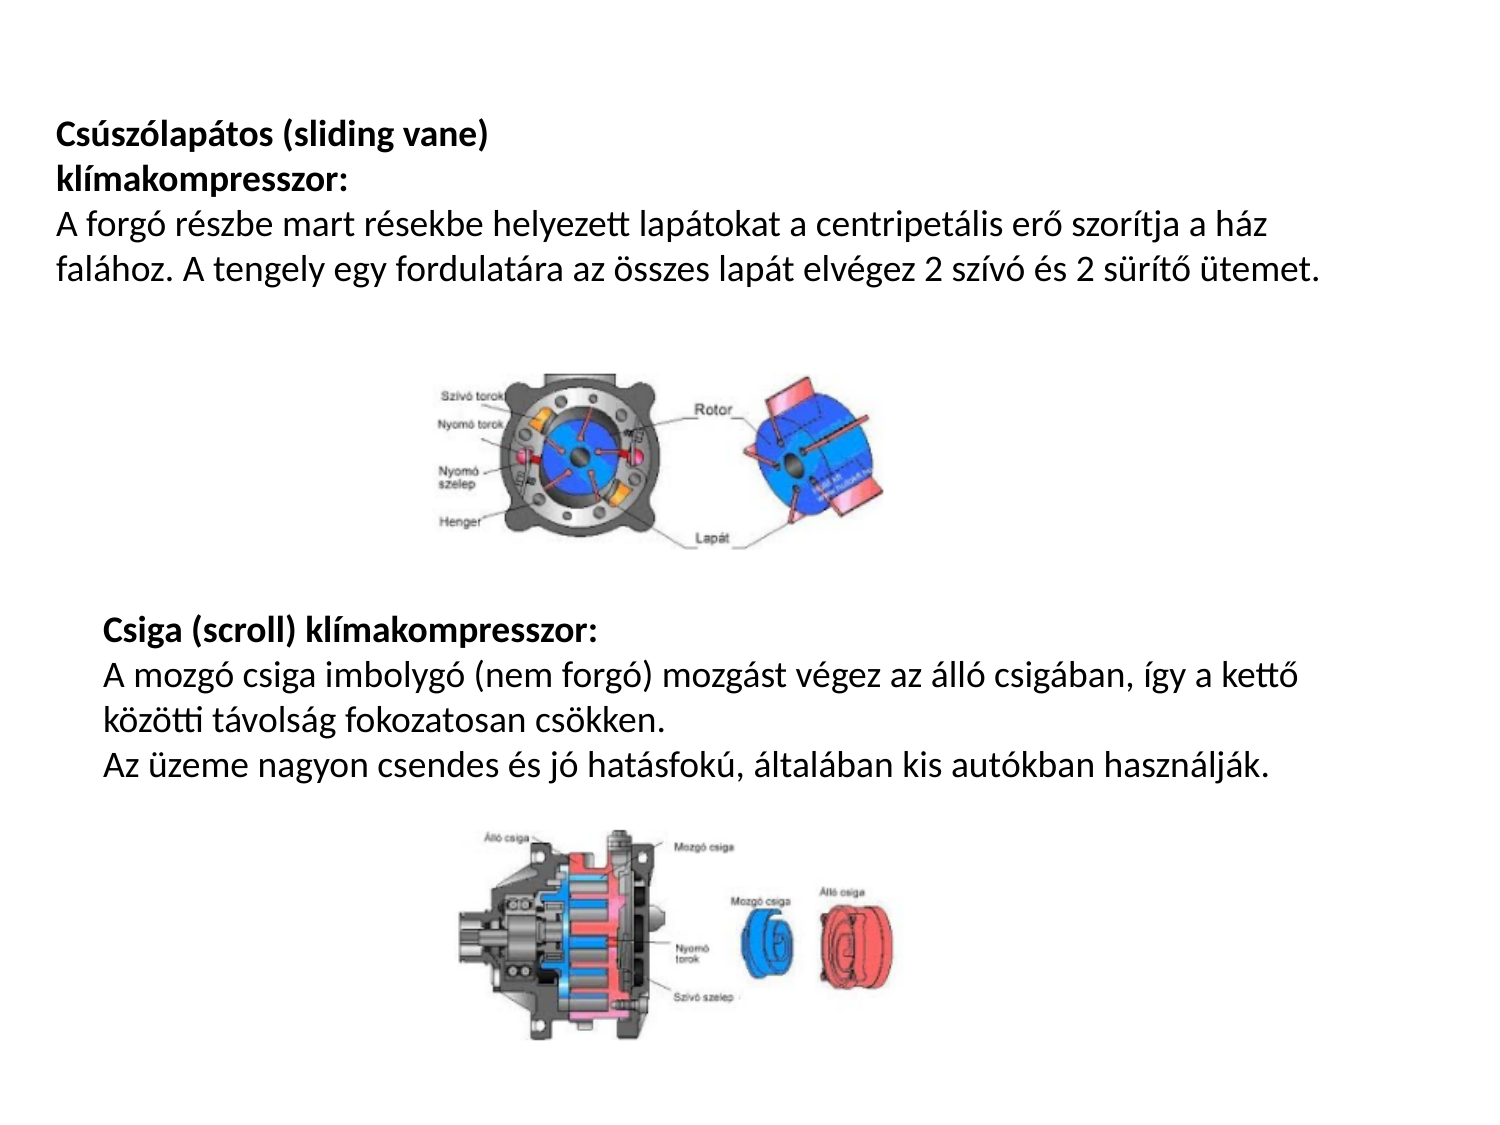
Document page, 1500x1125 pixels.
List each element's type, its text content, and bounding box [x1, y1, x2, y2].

text_box Csúszólapátos (sliding vane) klímakompresszor: A forgó részbe mart résekbe helyezett lapátokat a centripetális erő szorítja a ház falához. A tengely egy fordulatára az összes lapát elvégez 2 szívó és 2 sürítő ütemet. [41, 101, 1400, 297]
text_box Csiga (scroll) klímakompresszor: A mozgó csiga imbolygó (nem forgó) mozgást végez az álló csigában, így a kettő közötti távolság fokozatosan csökken. Az üzeme nagyon csendes és jó hatásfokú, általában kis autókban használják. [88, 597, 1376, 793]
picture [418, 349, 921, 597]
picture [454, 810, 910, 1078]
